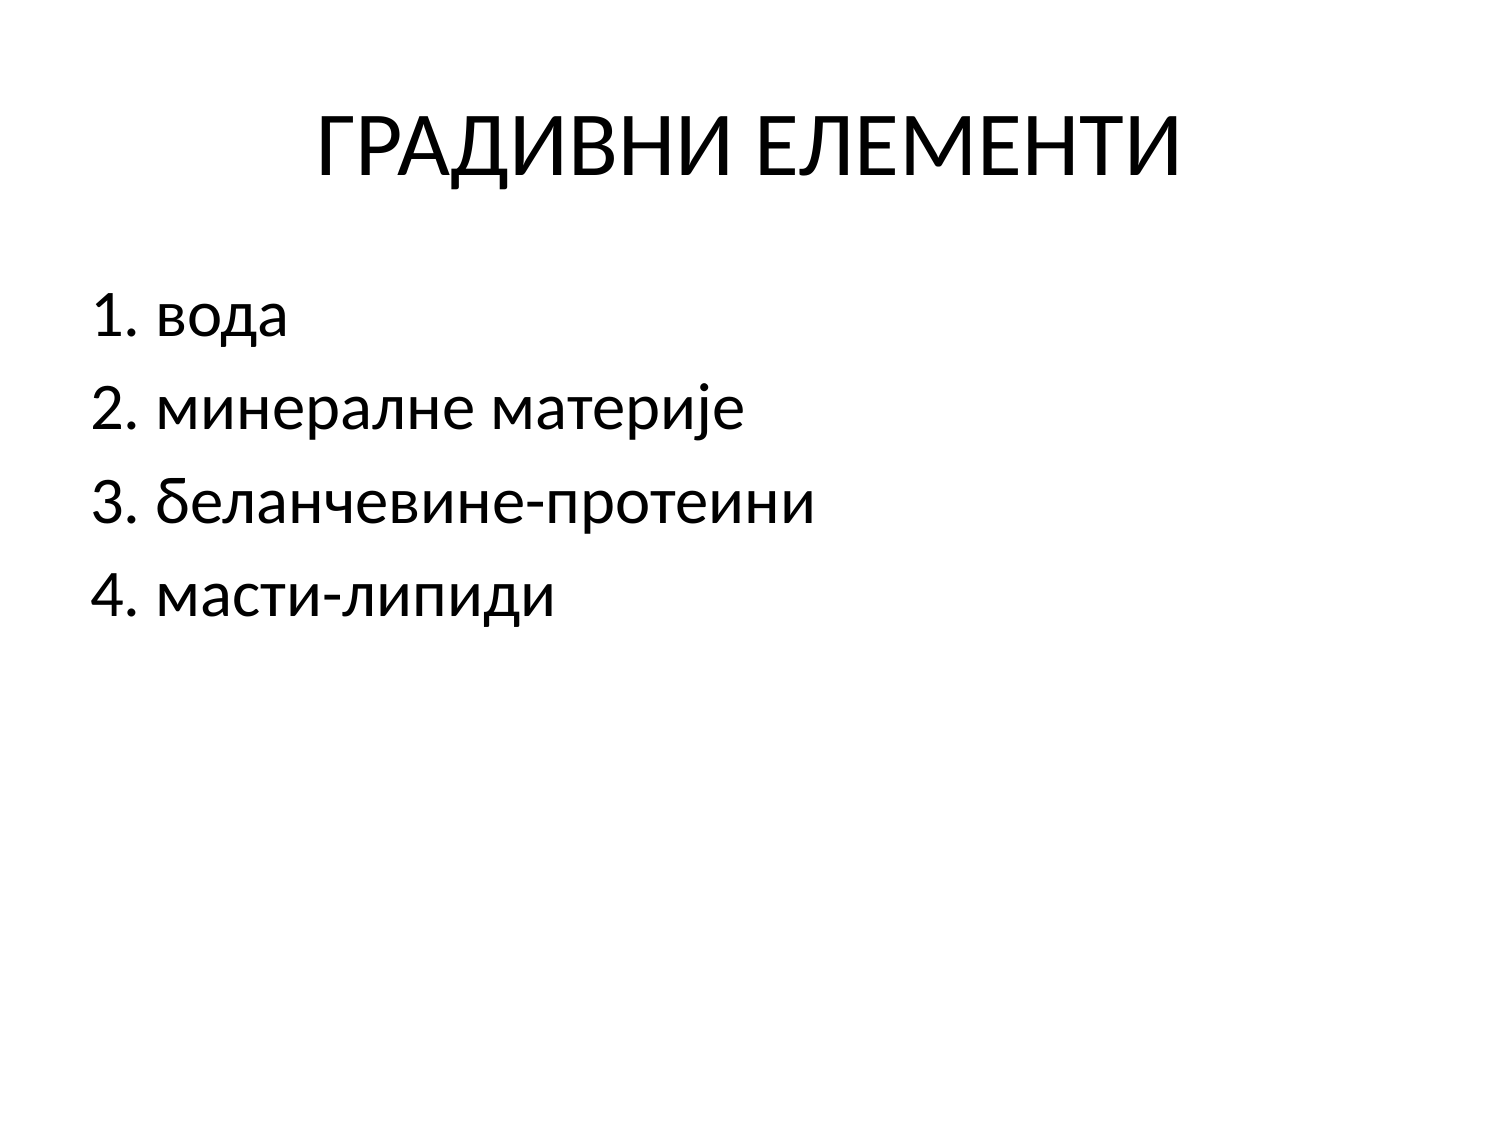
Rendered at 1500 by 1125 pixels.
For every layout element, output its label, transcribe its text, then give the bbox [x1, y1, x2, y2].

title ГРАДИВНИ ЕЛЕМЕНТИ [75, 45, 1425, 233]
list 1. вода 2. минералне материје 3. беланчевине-протеини 4. масти-липиди [75, 262, 1425, 1005]
